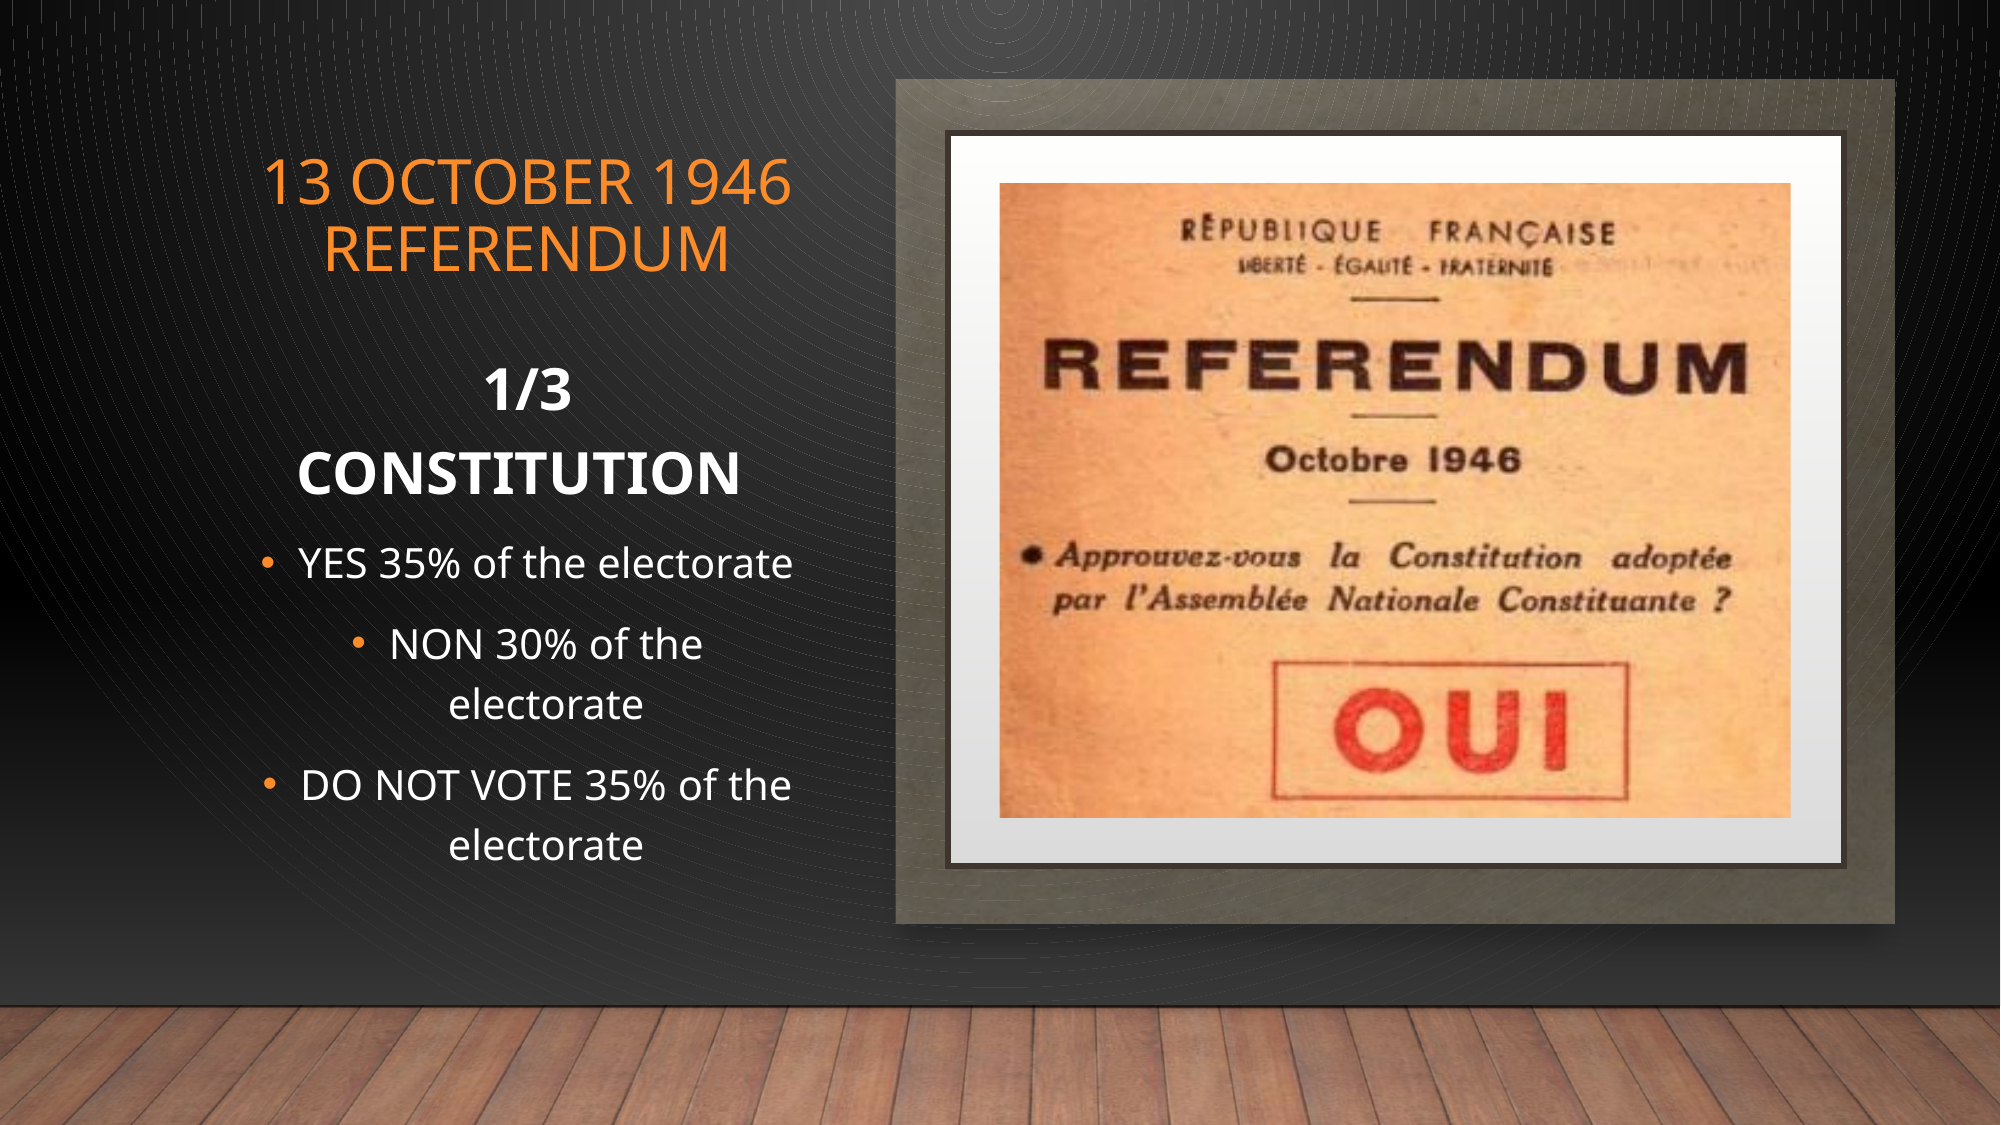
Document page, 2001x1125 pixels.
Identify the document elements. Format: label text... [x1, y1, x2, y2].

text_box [895, 78, 1896, 924]
picture [999, 182, 1791, 818]
picture [0, 1005, 2000, 1125]
list 1/3 CONSTITUTION YES 35% of the electorate NON 30% of the electorate DO NOT VOTE 35% of the electorate [238, 330, 817, 897]
title 13 OCTOBER 1946 REFERENDUM [238, 131, 818, 305]
